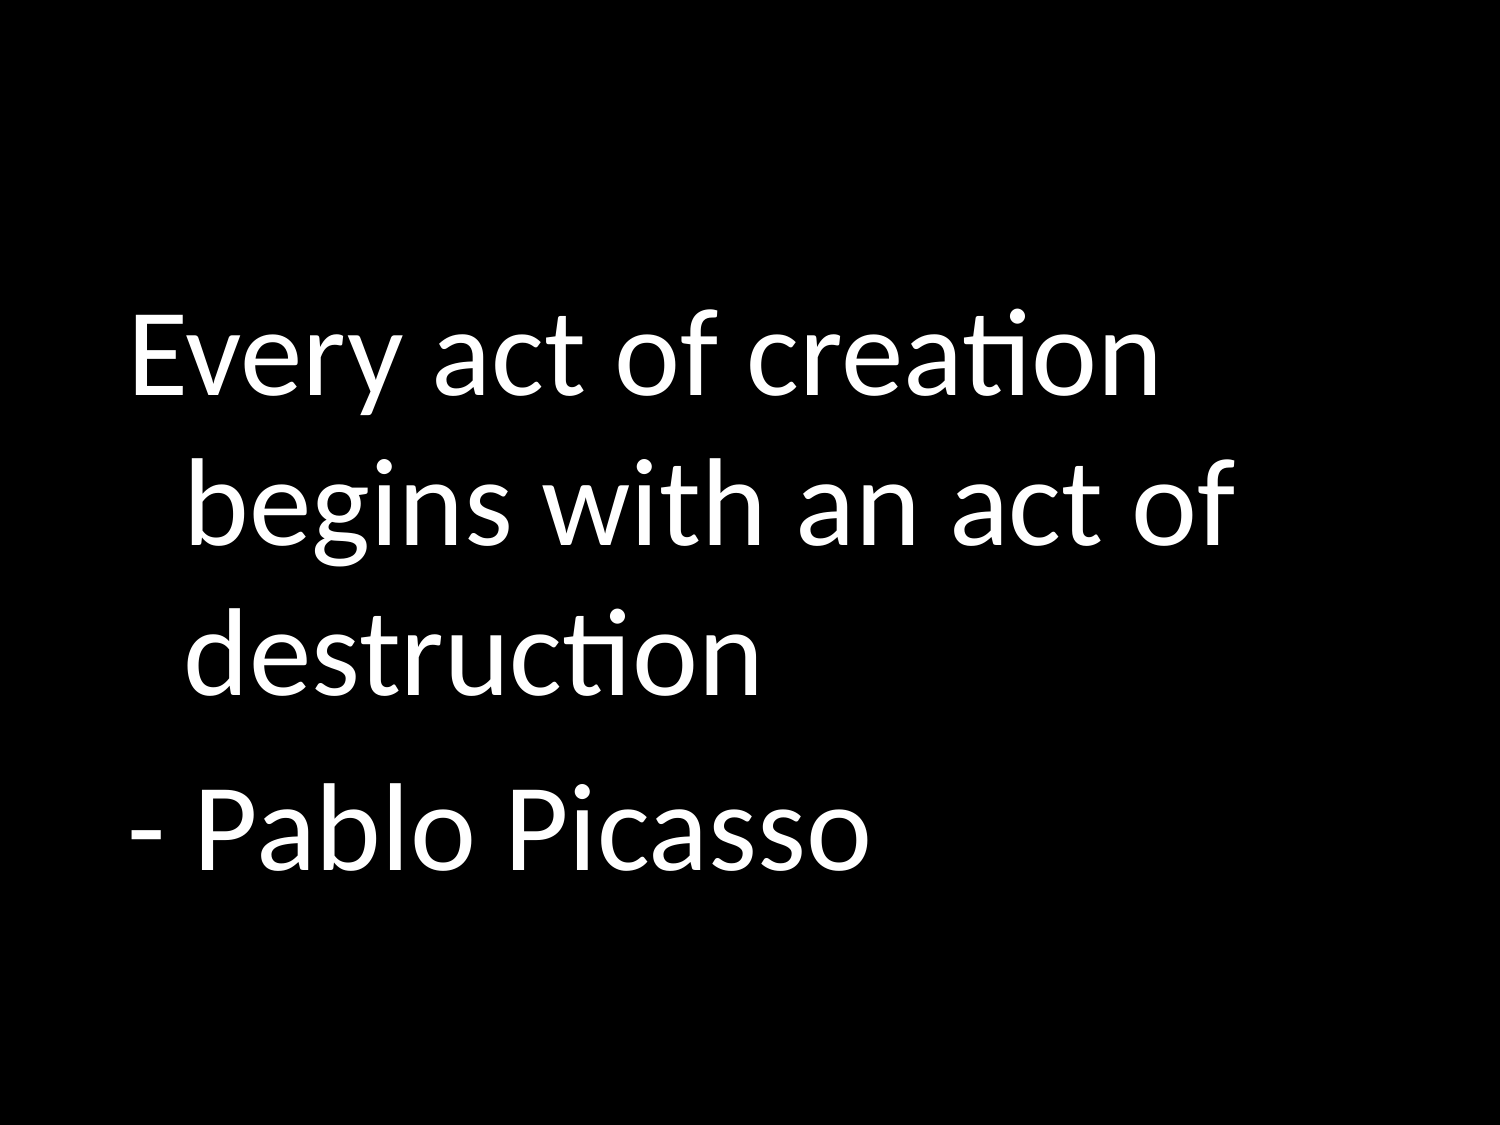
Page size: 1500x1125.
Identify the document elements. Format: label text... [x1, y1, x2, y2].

list Every act of creation begins with an act of destruction - Pablo Picasso [112, 262, 1425, 916]
